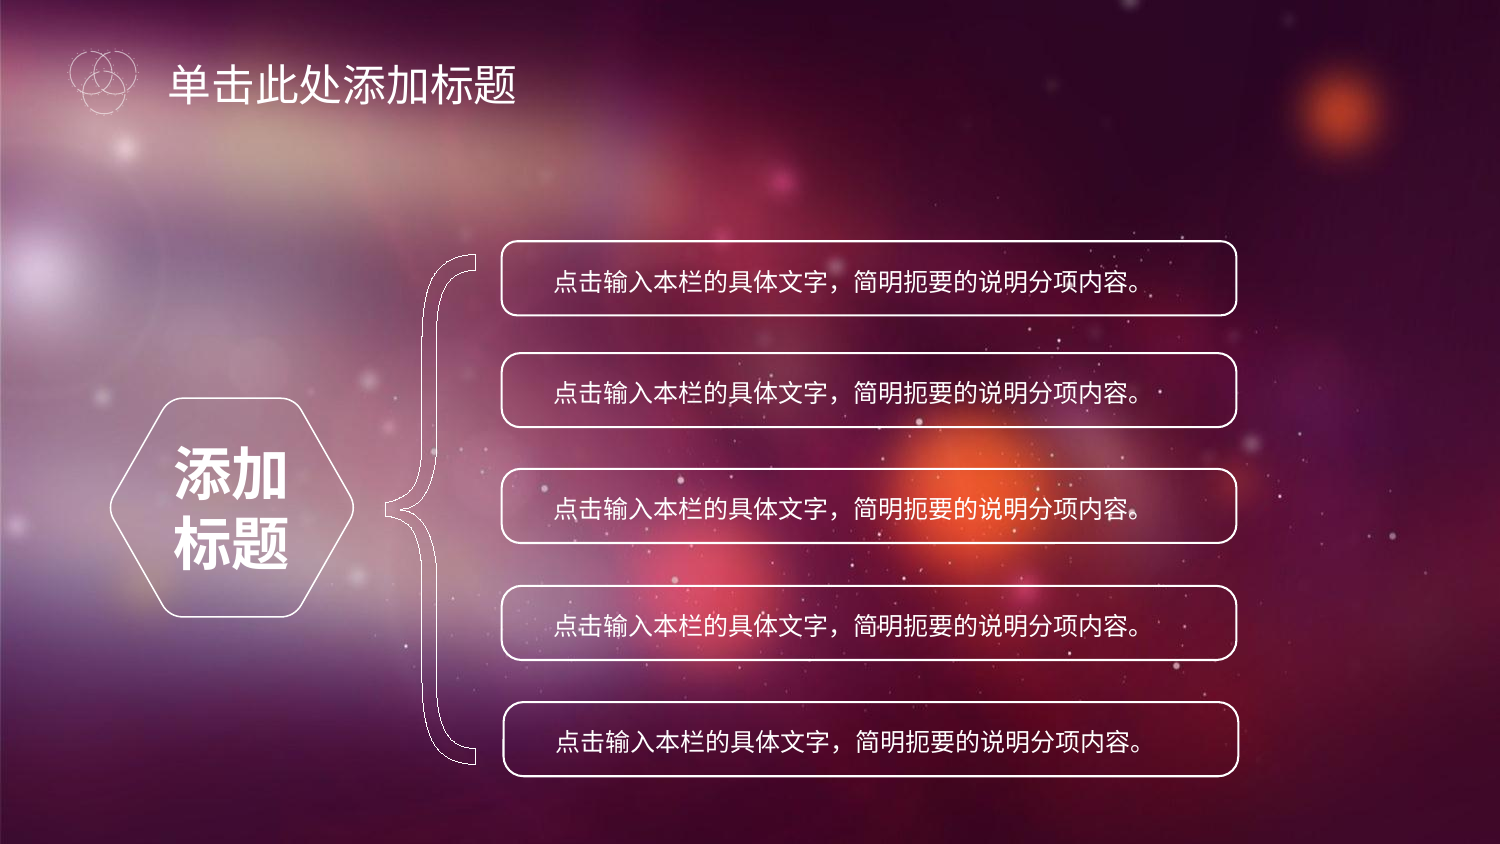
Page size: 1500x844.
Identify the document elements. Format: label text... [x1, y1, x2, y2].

text_box 点击输入本栏的具体文字，简明扼要的说明分项内容。 [553, 487, 1171, 524]
text_box 单击此处添加标题 [152, 50, 533, 118]
text_box 点击输入本栏的具体文字，简明扼要的说明分项内容。 [553, 371, 1171, 408]
picture [0, 0, 1500, 844]
text_box [500, 240, 1238, 317]
text_box [500, 584, 1238, 662]
text_box 点击输入本栏的具体文字，简明扼要的说明分项内容。 [555, 720, 1173, 757]
text_box [500, 467, 1238, 545]
text_box [502, 701, 1240, 778]
text_box [500, 352, 1238, 429]
text_box 点击输入本栏的具体文字，简明扼要的说明分项内容。 [553, 604, 1171, 641]
text_box 点击输入本栏的具体文字，简明扼要的说明分项内容。 [553, 260, 1171, 297]
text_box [67, 48, 140, 116]
text_box 添加标题 [157, 436, 307, 577]
text_box [110, 398, 354, 617]
text_box [385, 254, 476, 765]
